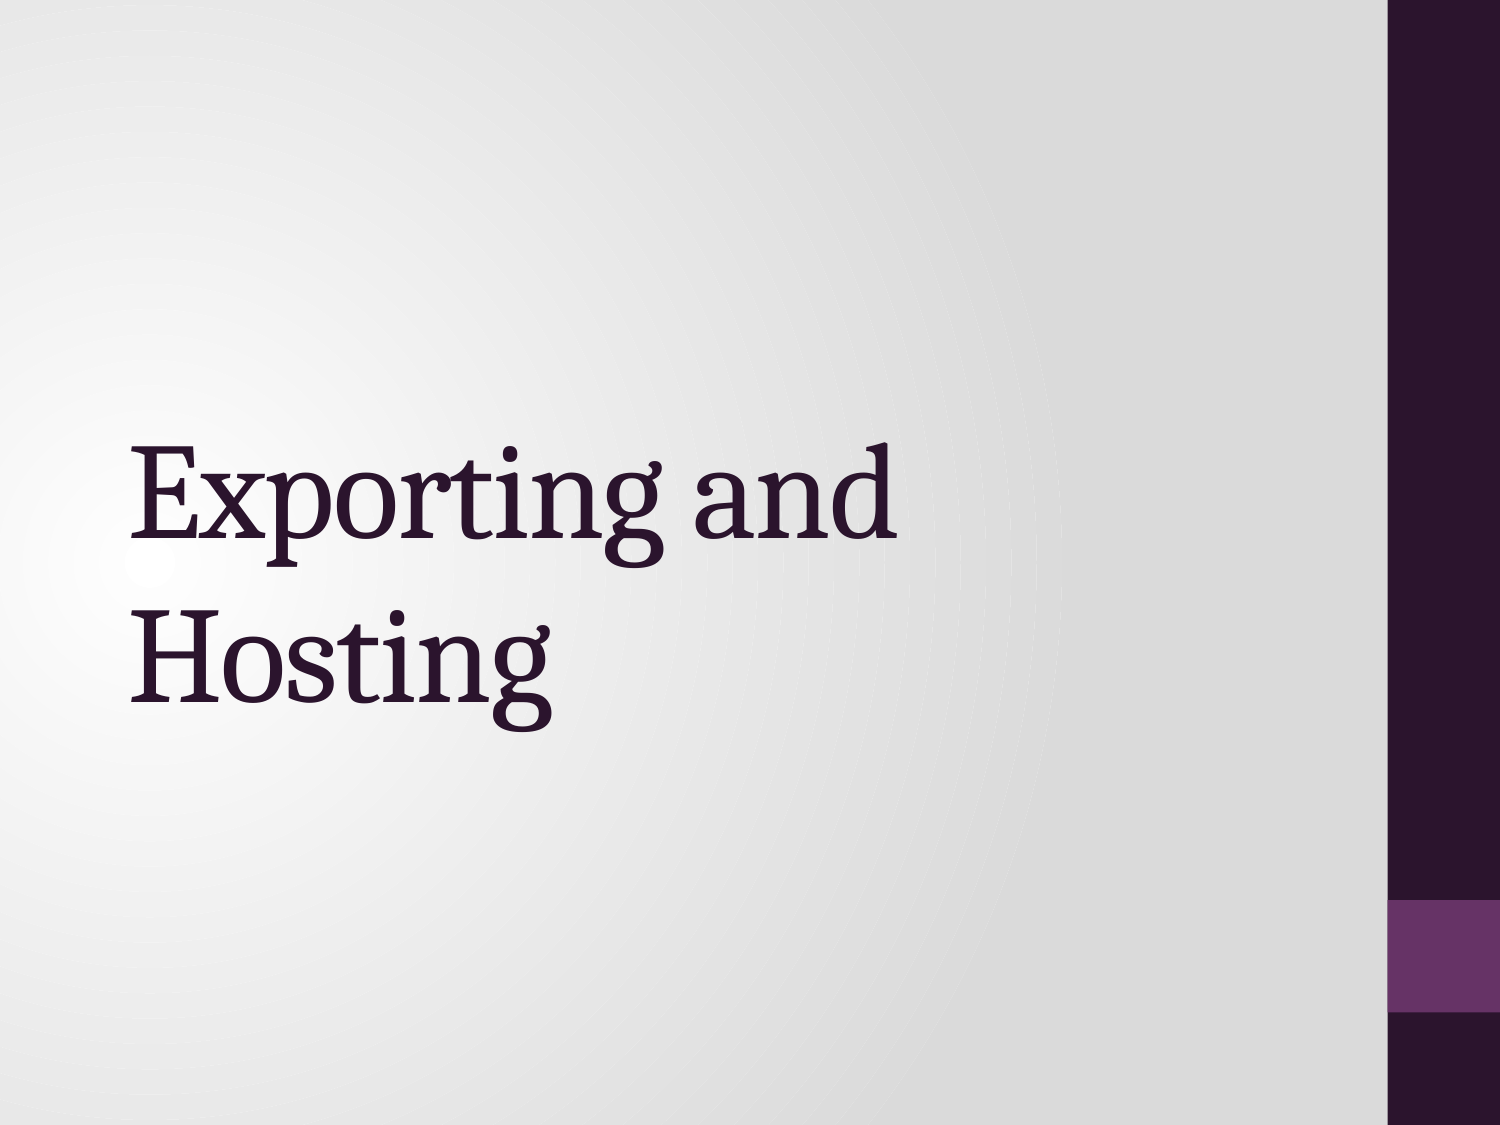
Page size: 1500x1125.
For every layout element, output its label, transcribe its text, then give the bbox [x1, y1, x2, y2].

title Exporting and Hosting [112, 312, 1350, 738]
